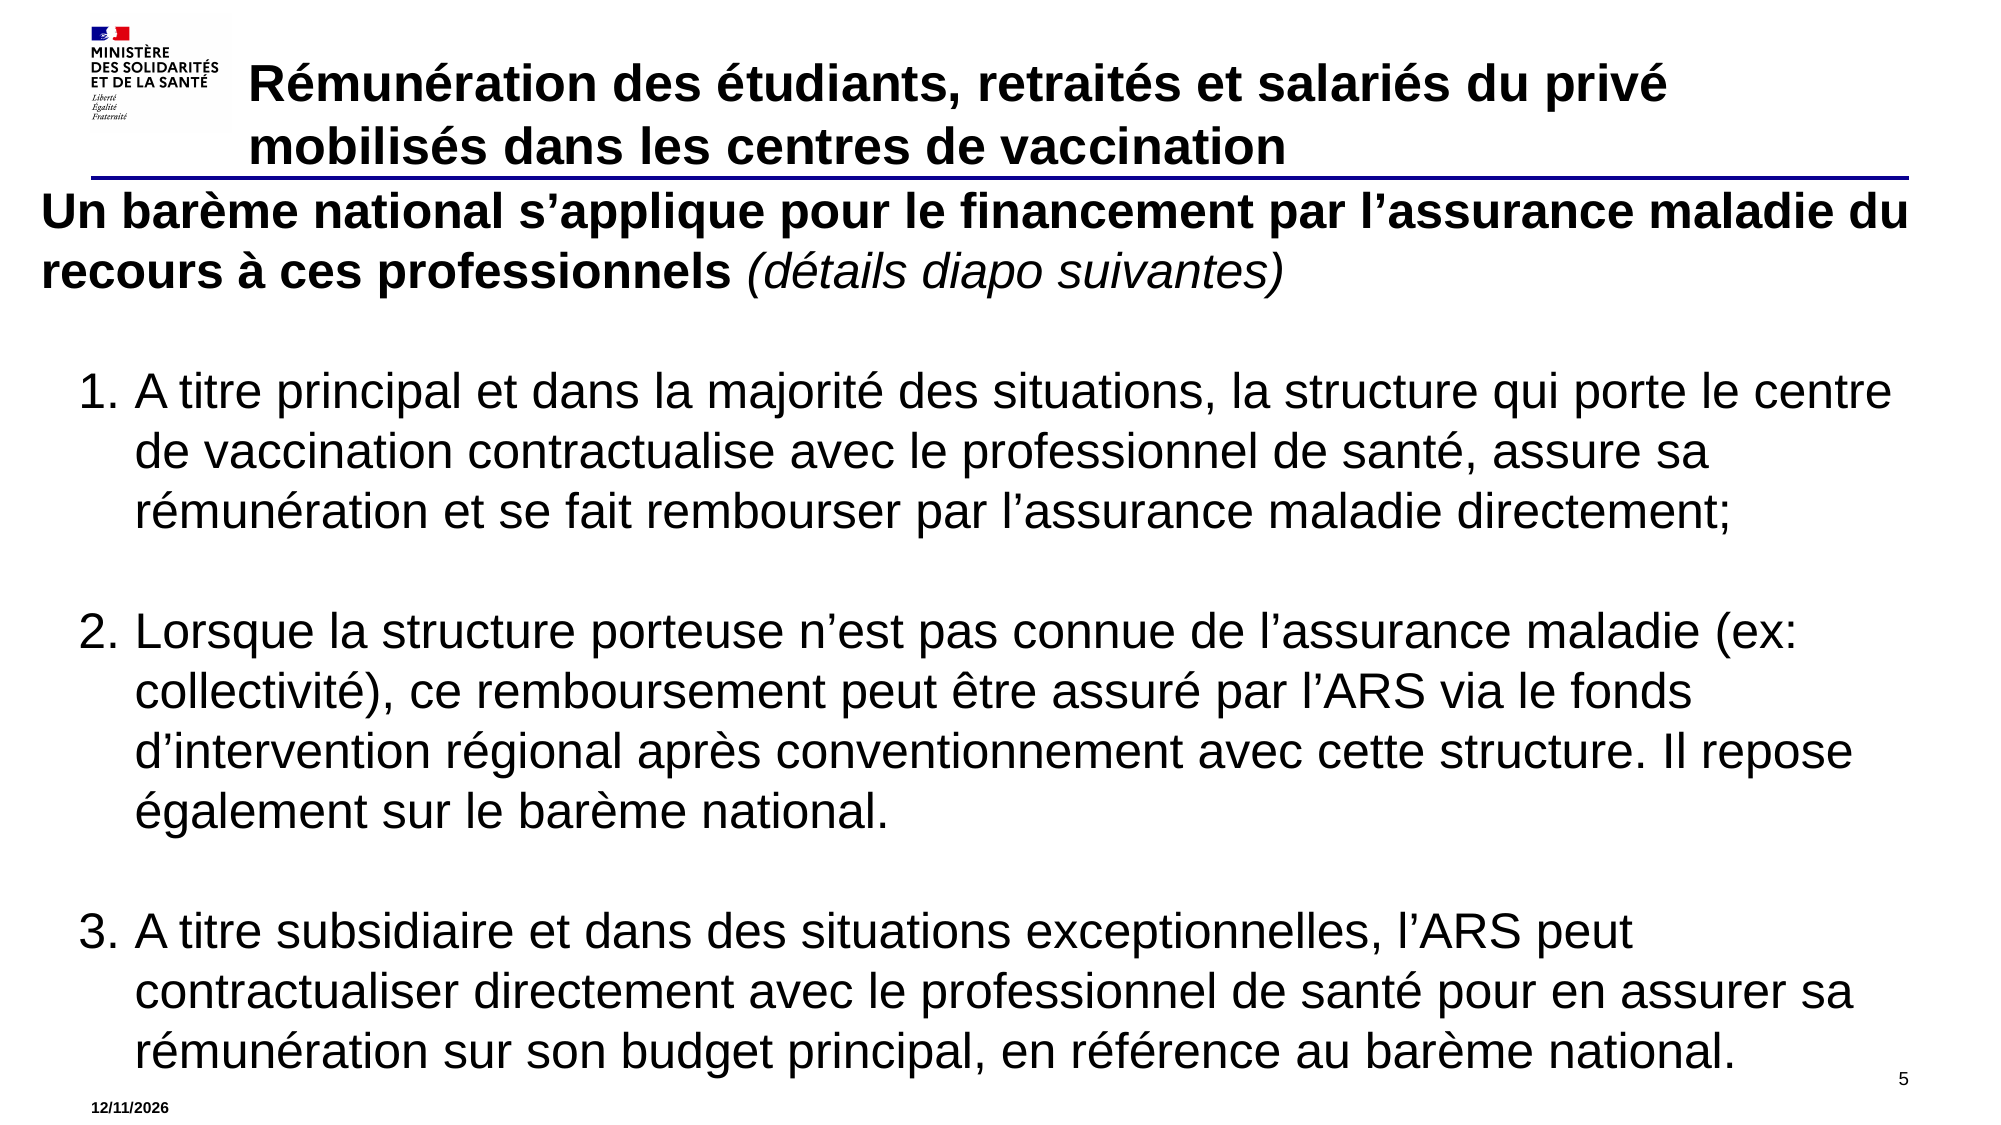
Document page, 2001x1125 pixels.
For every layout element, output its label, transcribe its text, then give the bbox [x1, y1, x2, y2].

picture [90, 13, 232, 118]
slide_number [91, 1098, 290, 1118]
title Rémunération des étudiants, retraités et salariés du privé mobilisés dans les centres de vaccination [248, 49, 1909, 118]
text_box Un barème national s’applique pour le financement par l’assurance maladie du recours à ces professionnels (détails diapo suivantes) A titre principal et dans la majorité des situations, la structure qui porte le centre de vaccination contractualise avec le professionnel de santé, assure sa rémunération et se fait rembourser par l’assurance maladie directement; Lorsque la structure porteuse n’est pas connue de l’assurance maladie (ex: collectivité), ce remboursement peut être assuré par l’ARS via le fonds d’intervention régional après conventionnement avec cette structure. Il repose également sur le barème national. A titre subsidiaire et dans des situations exceptionnelles, l’ARS peut contractualiser directement avec le professionnel de santé pour en assurer sa rémunération sur son budget principal, en référence au barème national. [40, 118, 1964, 833]
